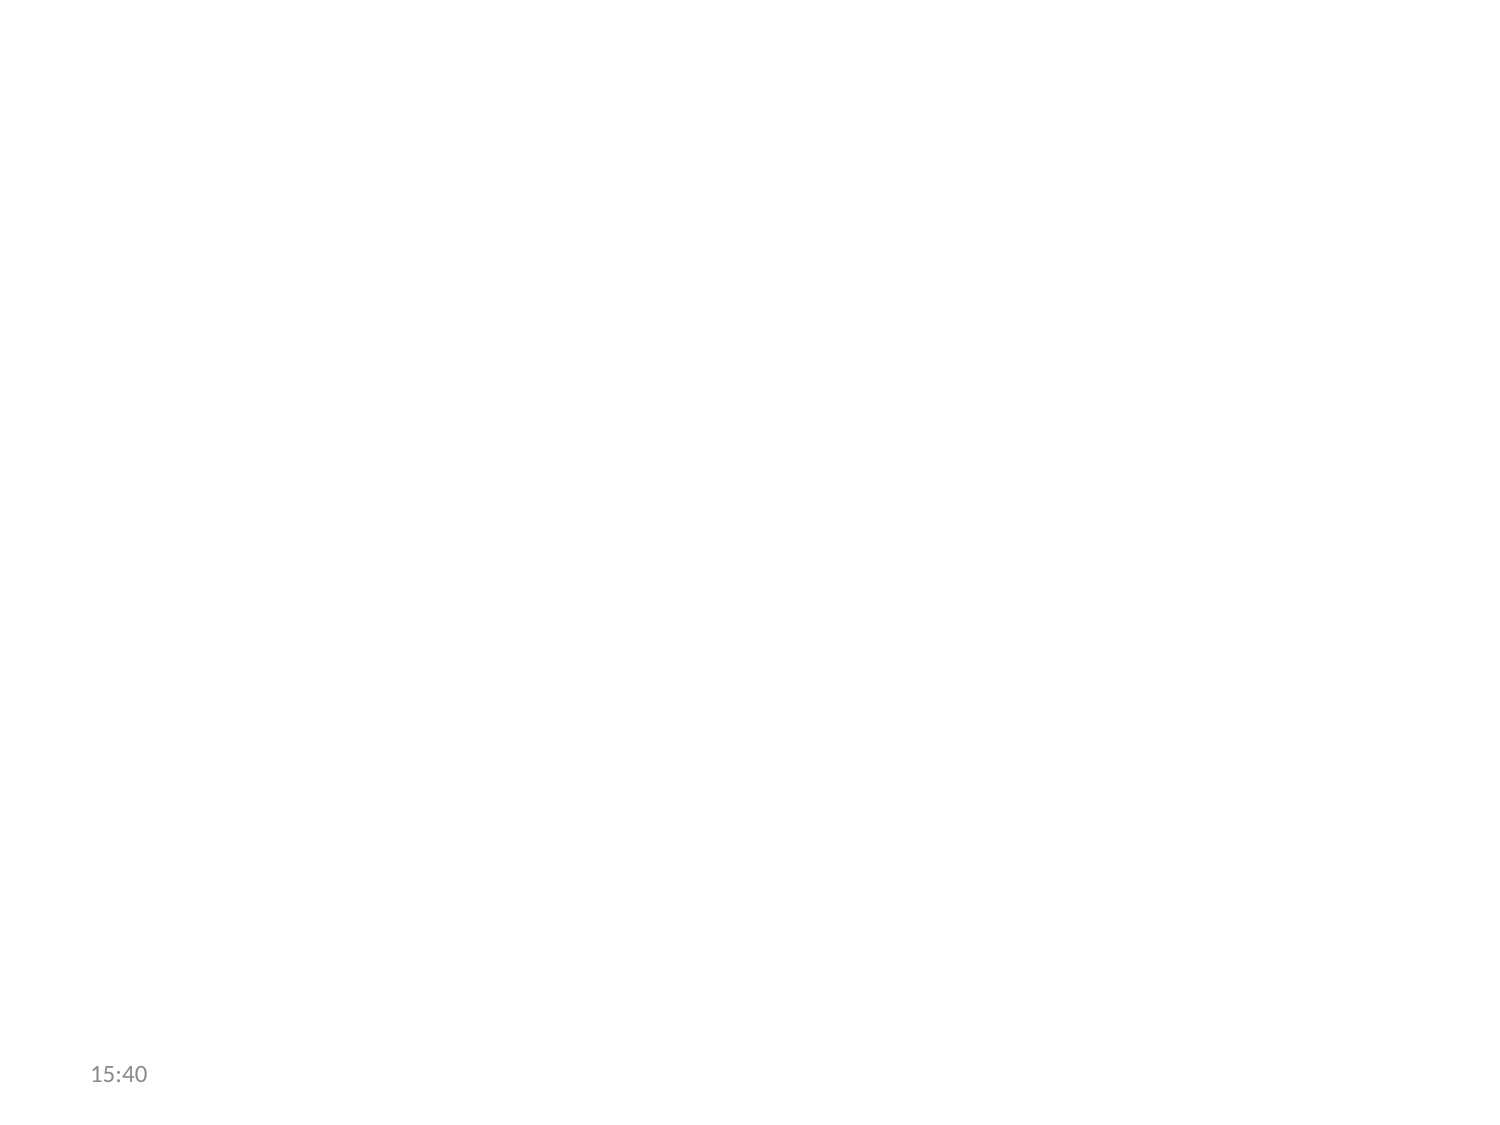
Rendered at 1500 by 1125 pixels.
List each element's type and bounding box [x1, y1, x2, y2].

slide_number [75, 1042, 425, 1103]
